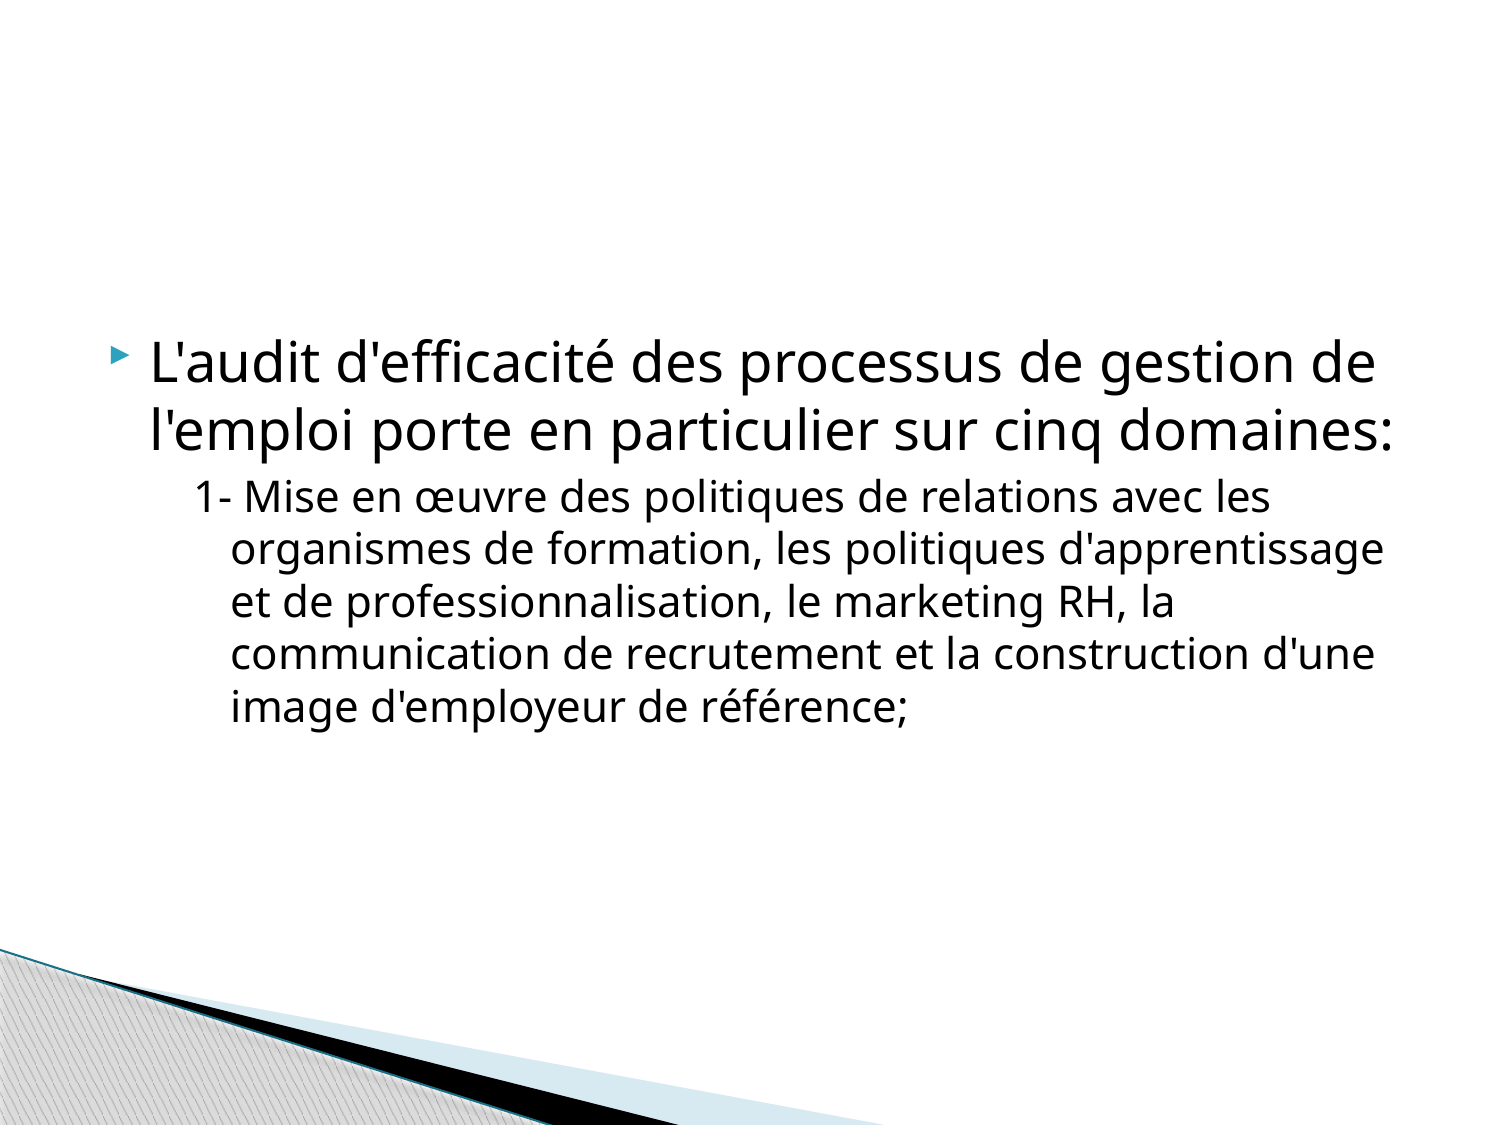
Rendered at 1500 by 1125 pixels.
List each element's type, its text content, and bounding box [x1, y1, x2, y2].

list L'audit d'efficacité des processus de gestion de l'emploi porte en particulier sur cinq domaines: 1- Mise en œuvre des politiques de relations avec les organismes de formation, les politiques d'apprentissage et de professionnalisation, le marketing RH, la communication de recrutement et la construction d'une image d'employeur de référence; [75, 243, 1425, 986]
